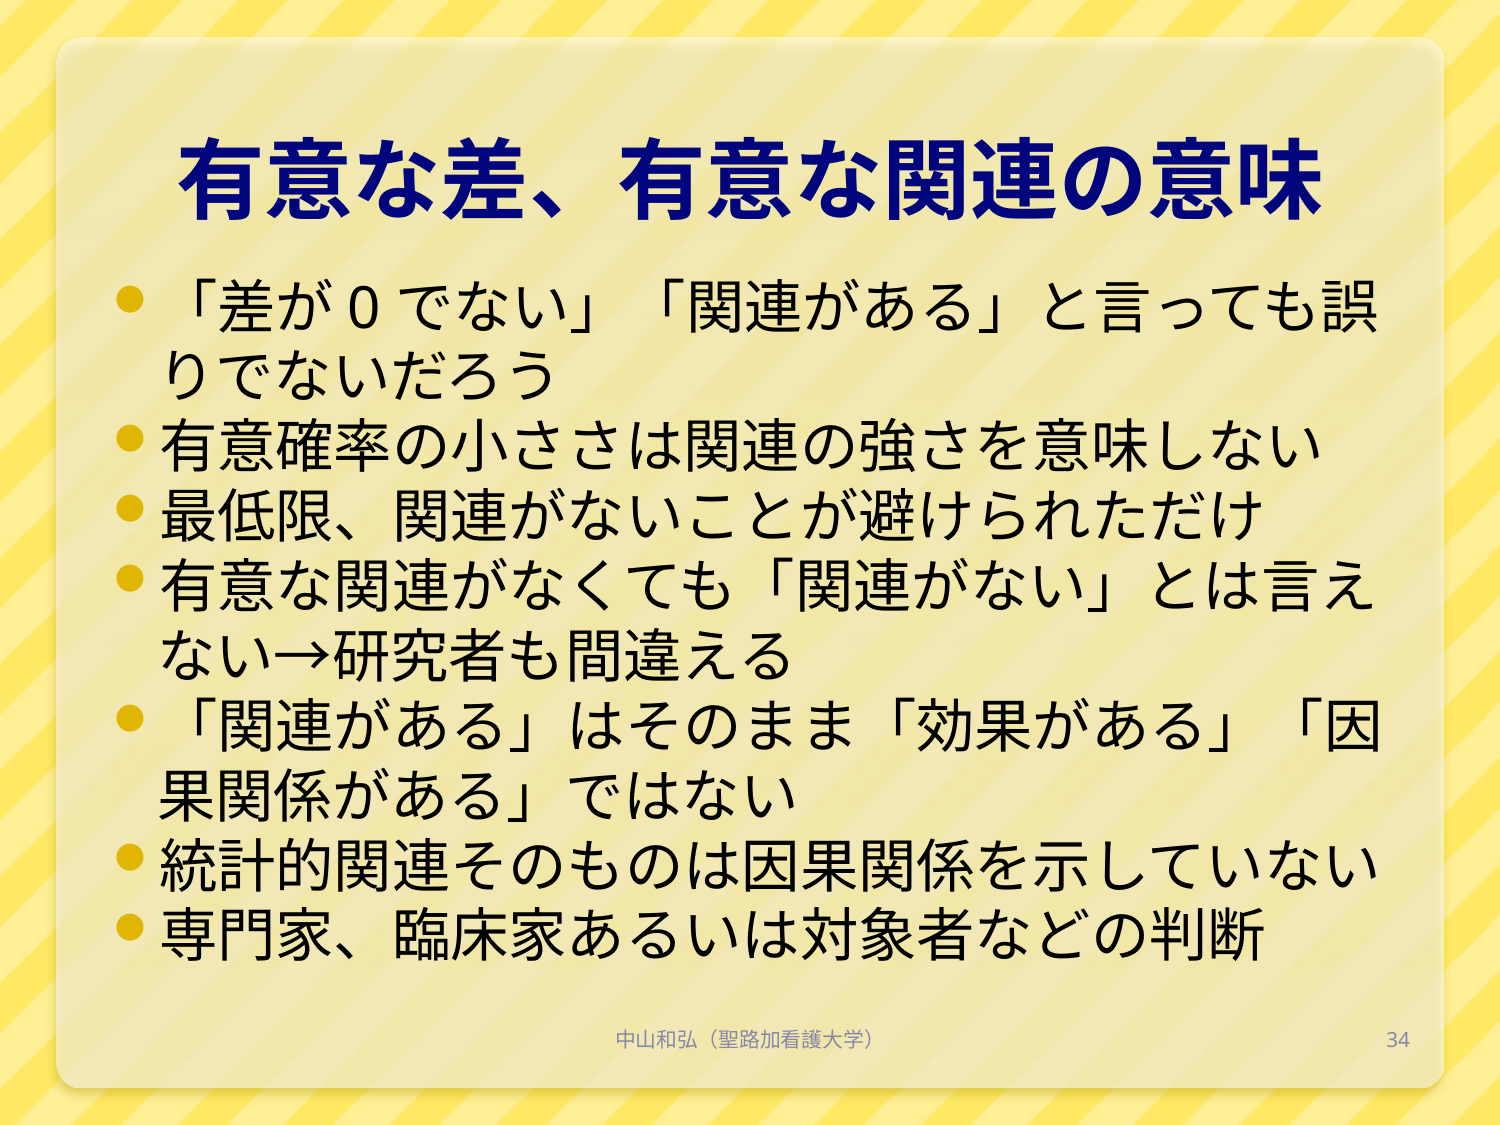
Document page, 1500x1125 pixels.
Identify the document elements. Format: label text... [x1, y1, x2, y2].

text_box ｒ2 [0, 0, 1500, 1125]
footer 中山和弘（聖路加看護大学） [512, 1019, 988, 1080]
list 「差が0でない」「関連がある」と言っても誤りでないだろう 有意確率の小ささは関連の強さを意味しない 最低限、関連がないことが避けられただけ 有意な関連がなくても「関連がない」とは言えない→研究者も間違える 「関連がある」はそのまま「効果がある」「因果関係がある」ではない 統計的関連そのものは因果関係を示していない 専門家、臨床家あるいは対象者などの判断 [75, 262, 1425, 1005]
title 有意な差、有意な関連の意味 [75, 50, 1425, 238]
slide_number 34 [1074, 1019, 1425, 1080]
